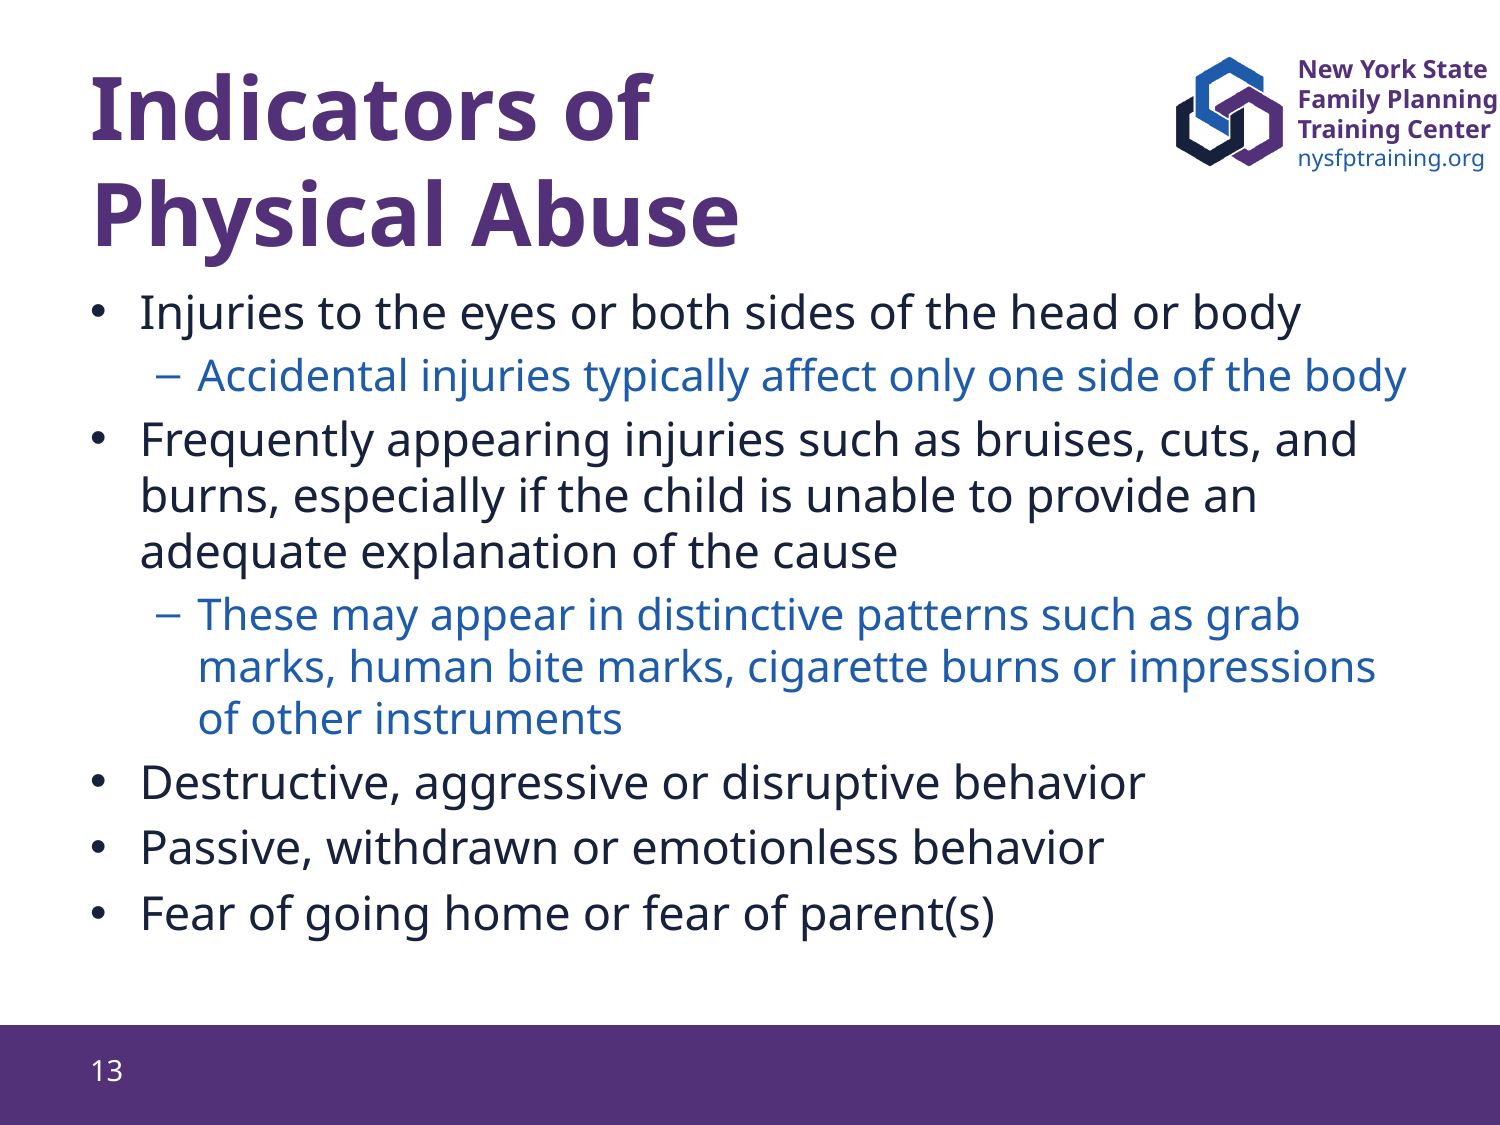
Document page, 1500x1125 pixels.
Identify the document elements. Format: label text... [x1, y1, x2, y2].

slide_number 13 [75, 1042, 285, 1103]
title Indicators of Physical Abuse [75, 45, 775, 275]
list Injuries to the eyes or both sides of the head or body Accidental injuries typically affect only one side of the body Frequently appearing injuries such as bruises, cuts, and burns, especially if the child is unable to provide an adequate explanation of the cause These may appear in distinctive patterns such as grab marks, human bite marks, cigarette burns or impressions of other instruments Destructive, aggressive or disruptive behavior Passive, withdrawn or emotionless behavior Fear of going home or fear of parent(s) [75, 275, 1425, 975]
picture [1175, 55, 1284, 168]
